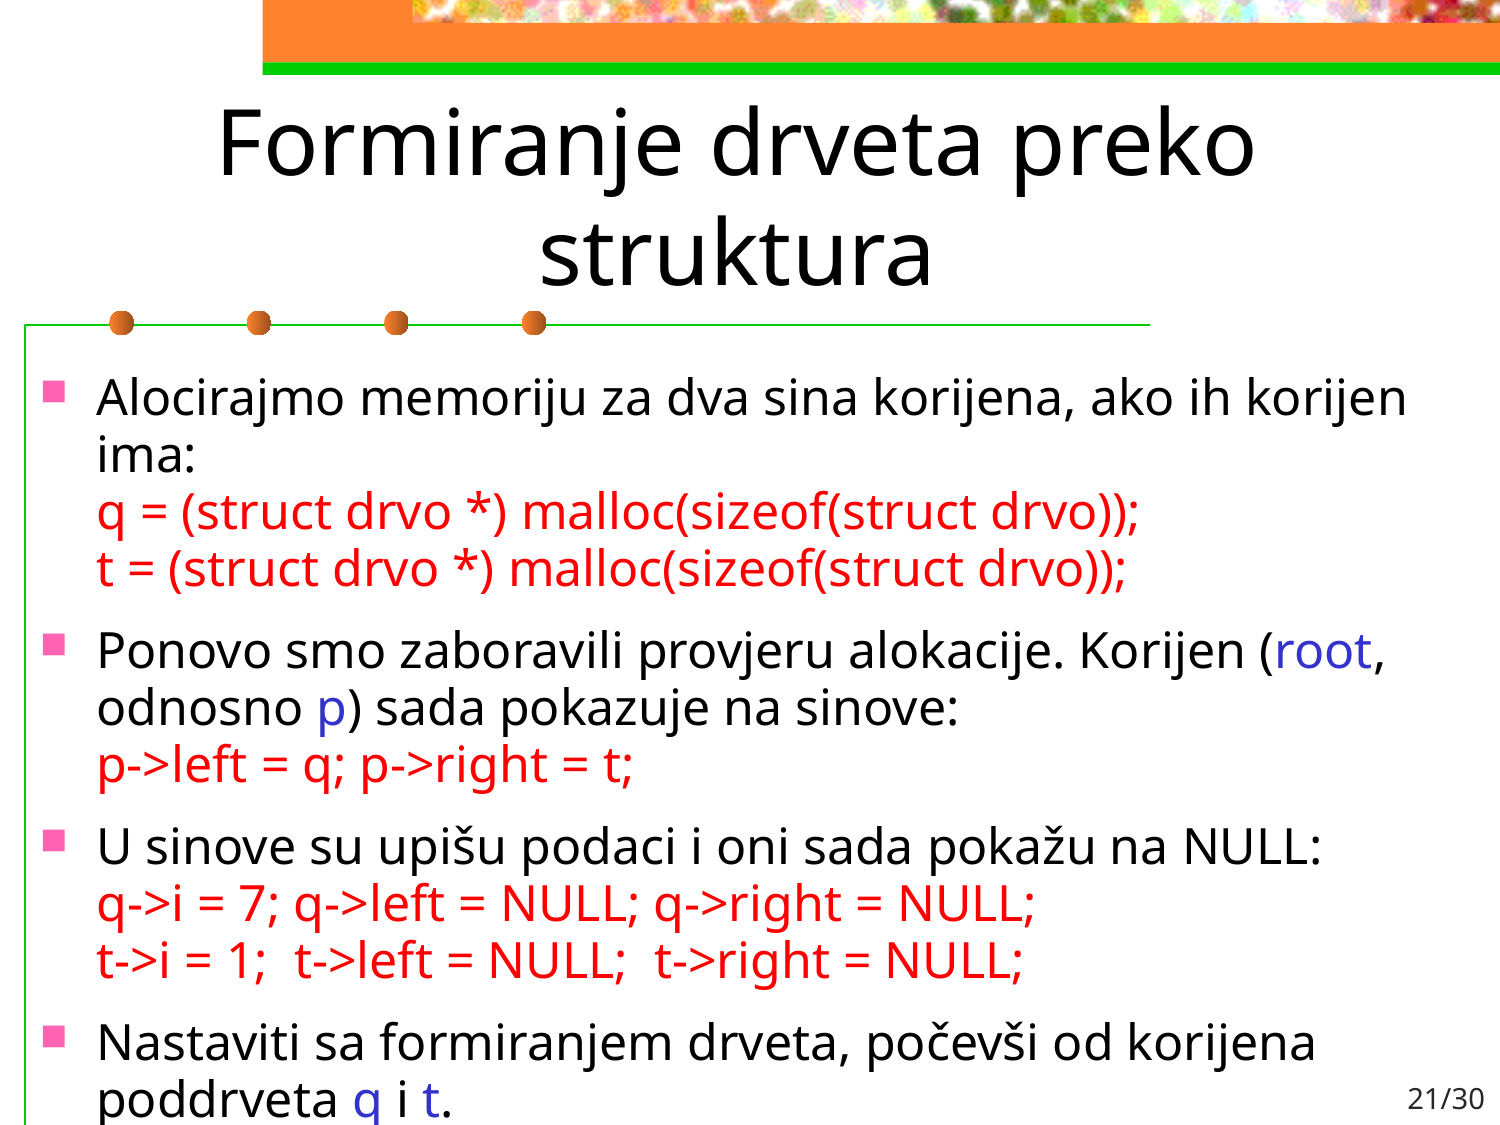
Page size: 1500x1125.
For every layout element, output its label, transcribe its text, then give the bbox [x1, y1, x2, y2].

list Alocirajmo memoriju za dva sina korijena, ako ih korijen ima: q = (struct drvo *) malloc(sizeof(struct drvo)); t = (struct drvo *) malloc(sizeof(struct drvo)); Ponovo smo zaboravili provjeru alokacije. Korijen (root, odnosno p) sada pokazuje na sinove: p->left = q; p->right = t; U sinove su upišu podaci i oni sada pokažu na NULL: q->i = 7; q->left = NULL; q->right = NULL; t->i = 1; t->left = NULL; t->right = NULL; Nastaviti sa formiranjem drveta, počevši od korijena poddrveta q i t. [24, 362, 1488, 1063]
picture [412, 0, 1500, 23]
text_box 21/30 [1374, 1072, 1500, 1123]
title Formiranje drveta preko struktura [0, 99, 1475, 288]
